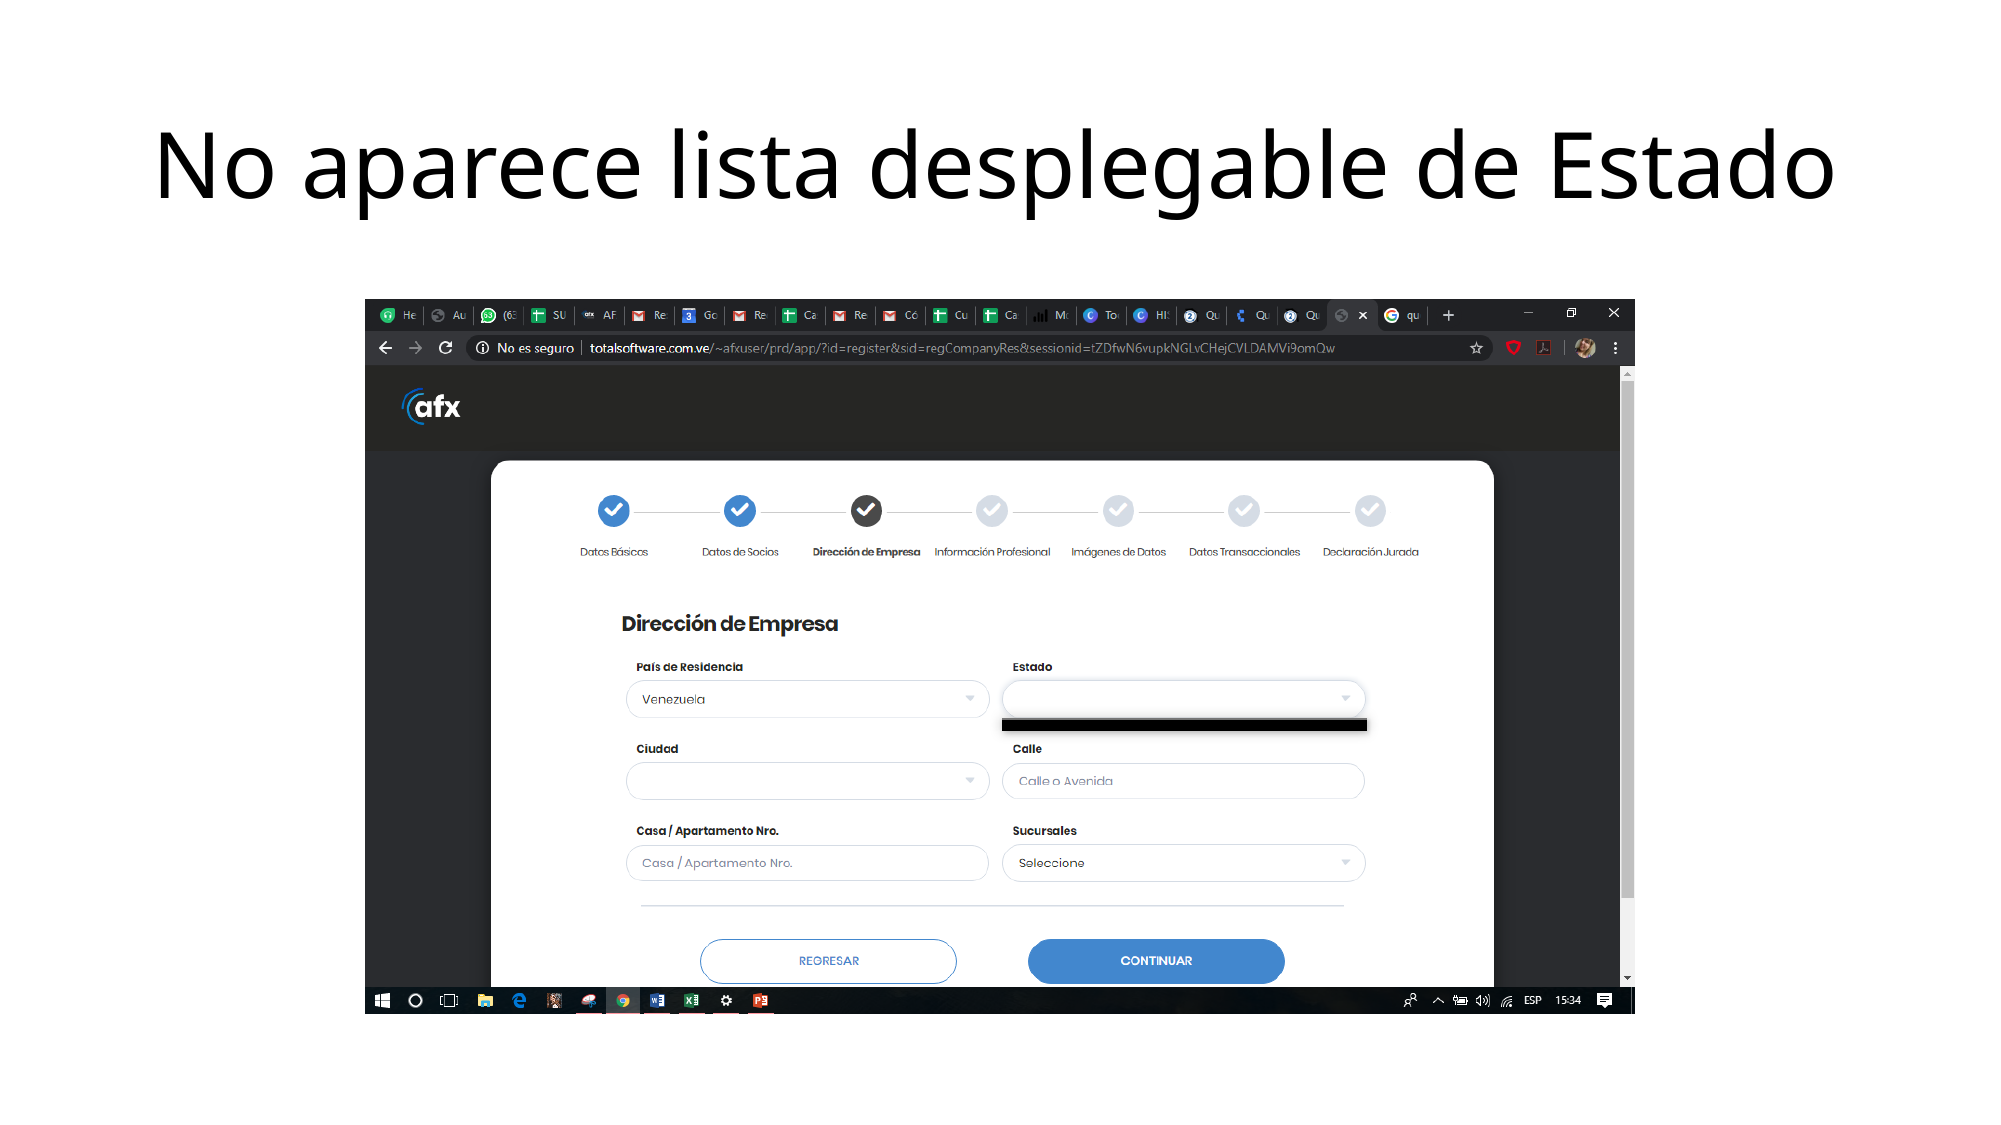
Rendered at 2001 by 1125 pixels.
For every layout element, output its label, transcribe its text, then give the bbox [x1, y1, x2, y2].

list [365, 299, 1635, 1014]
title No aparece lista desplegable de Estado [137, 59, 1863, 278]
